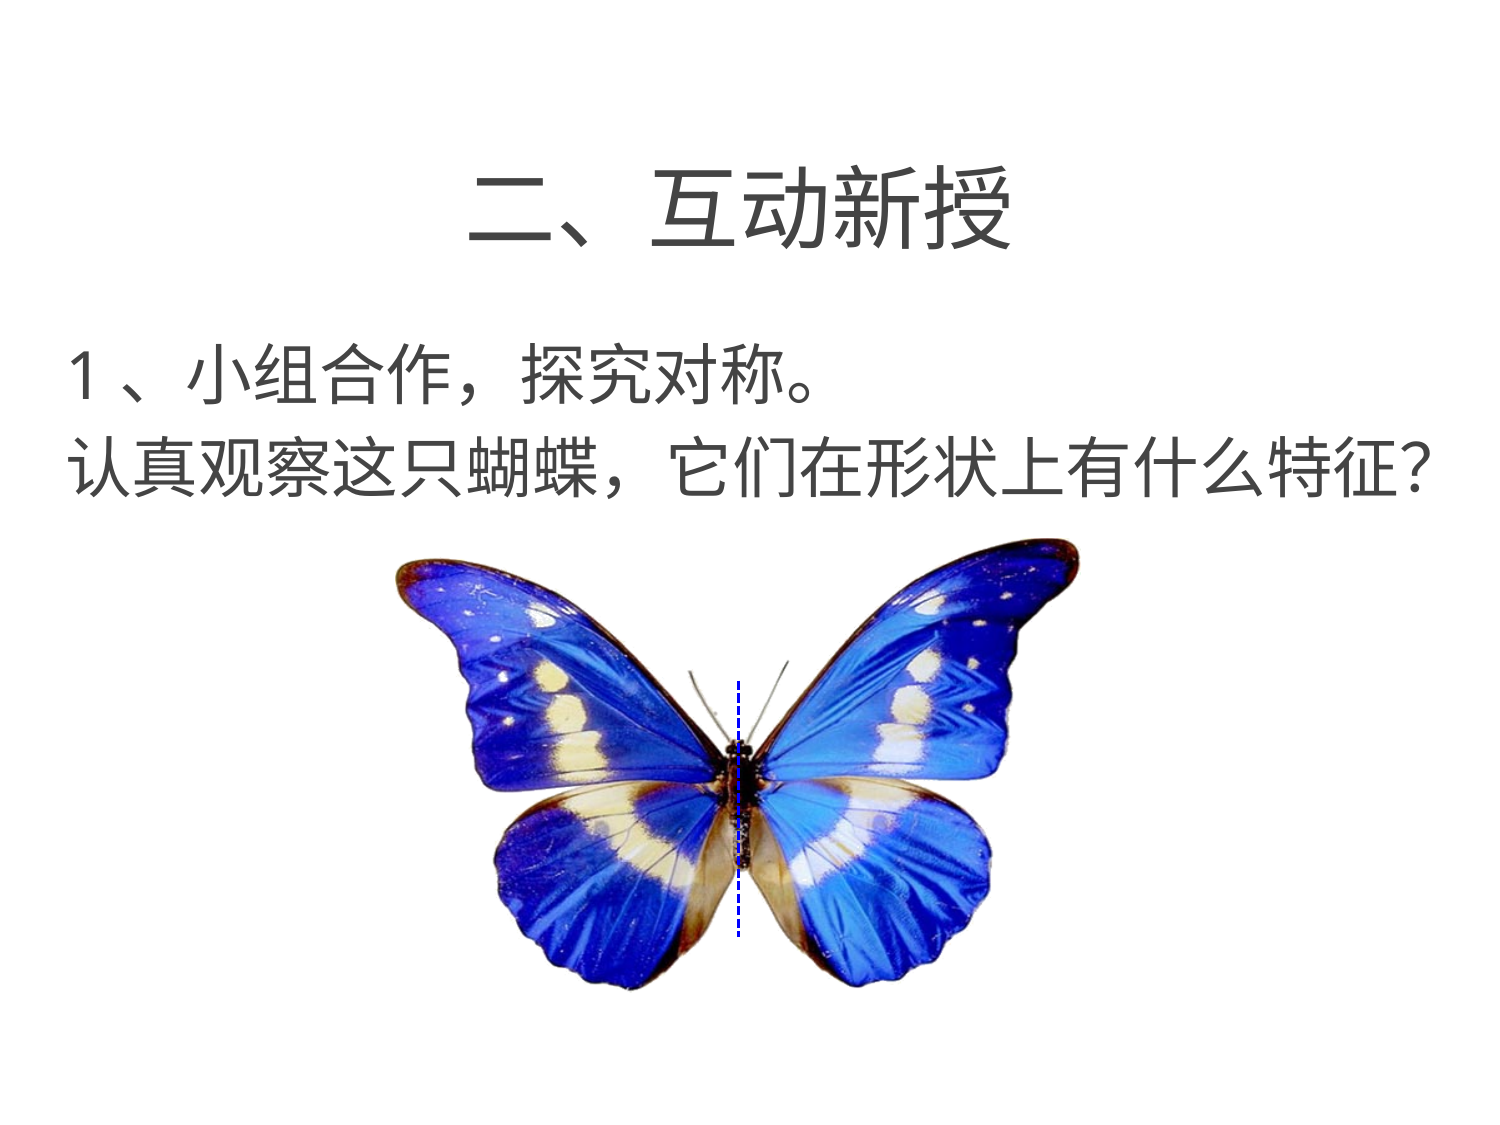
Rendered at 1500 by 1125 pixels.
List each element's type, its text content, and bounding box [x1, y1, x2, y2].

list 1、小组合作，探究对称。 认真观察这只蝴蝶，它们在形状上有什么特征？ [49, 324, 1452, 963]
picture [395, 538, 1081, 993]
title 二、互动新授 [49, 112, 1451, 301]
